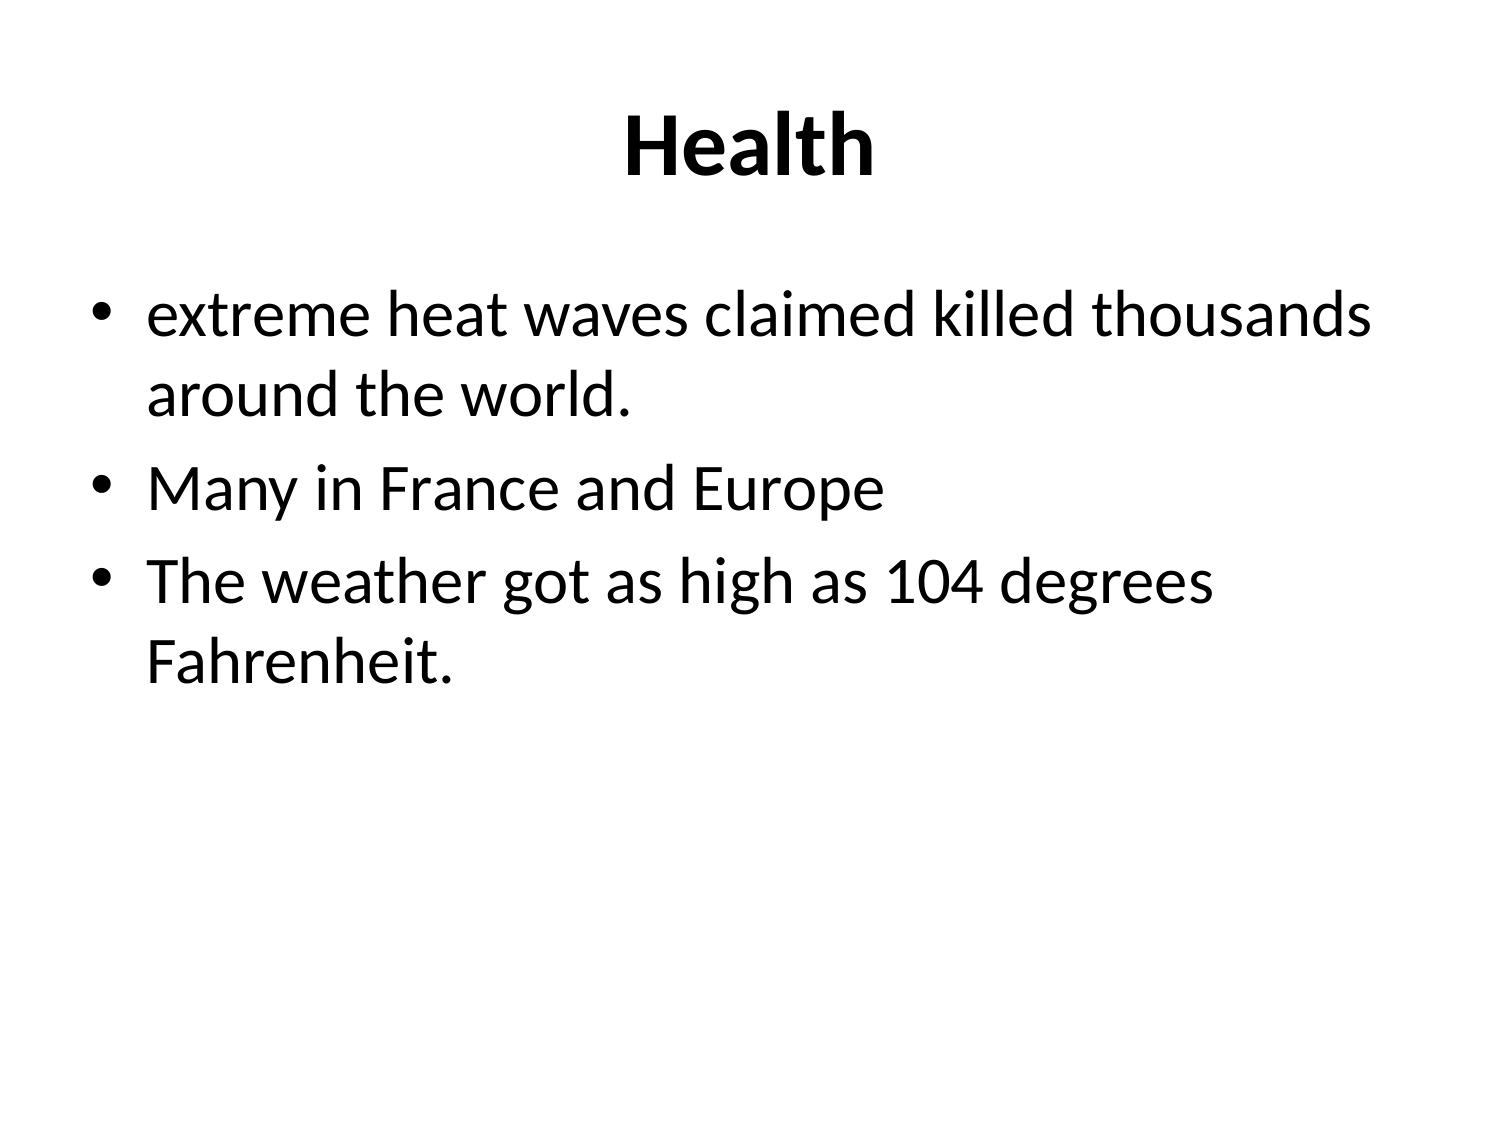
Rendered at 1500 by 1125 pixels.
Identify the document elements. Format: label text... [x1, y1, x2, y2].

list extreme heat waves claimed killed thousands around the world. Many in France and Europe The weather got as high as 104 degrees Fahrenheit. [75, 262, 1425, 1005]
title Health [75, 45, 1425, 233]
